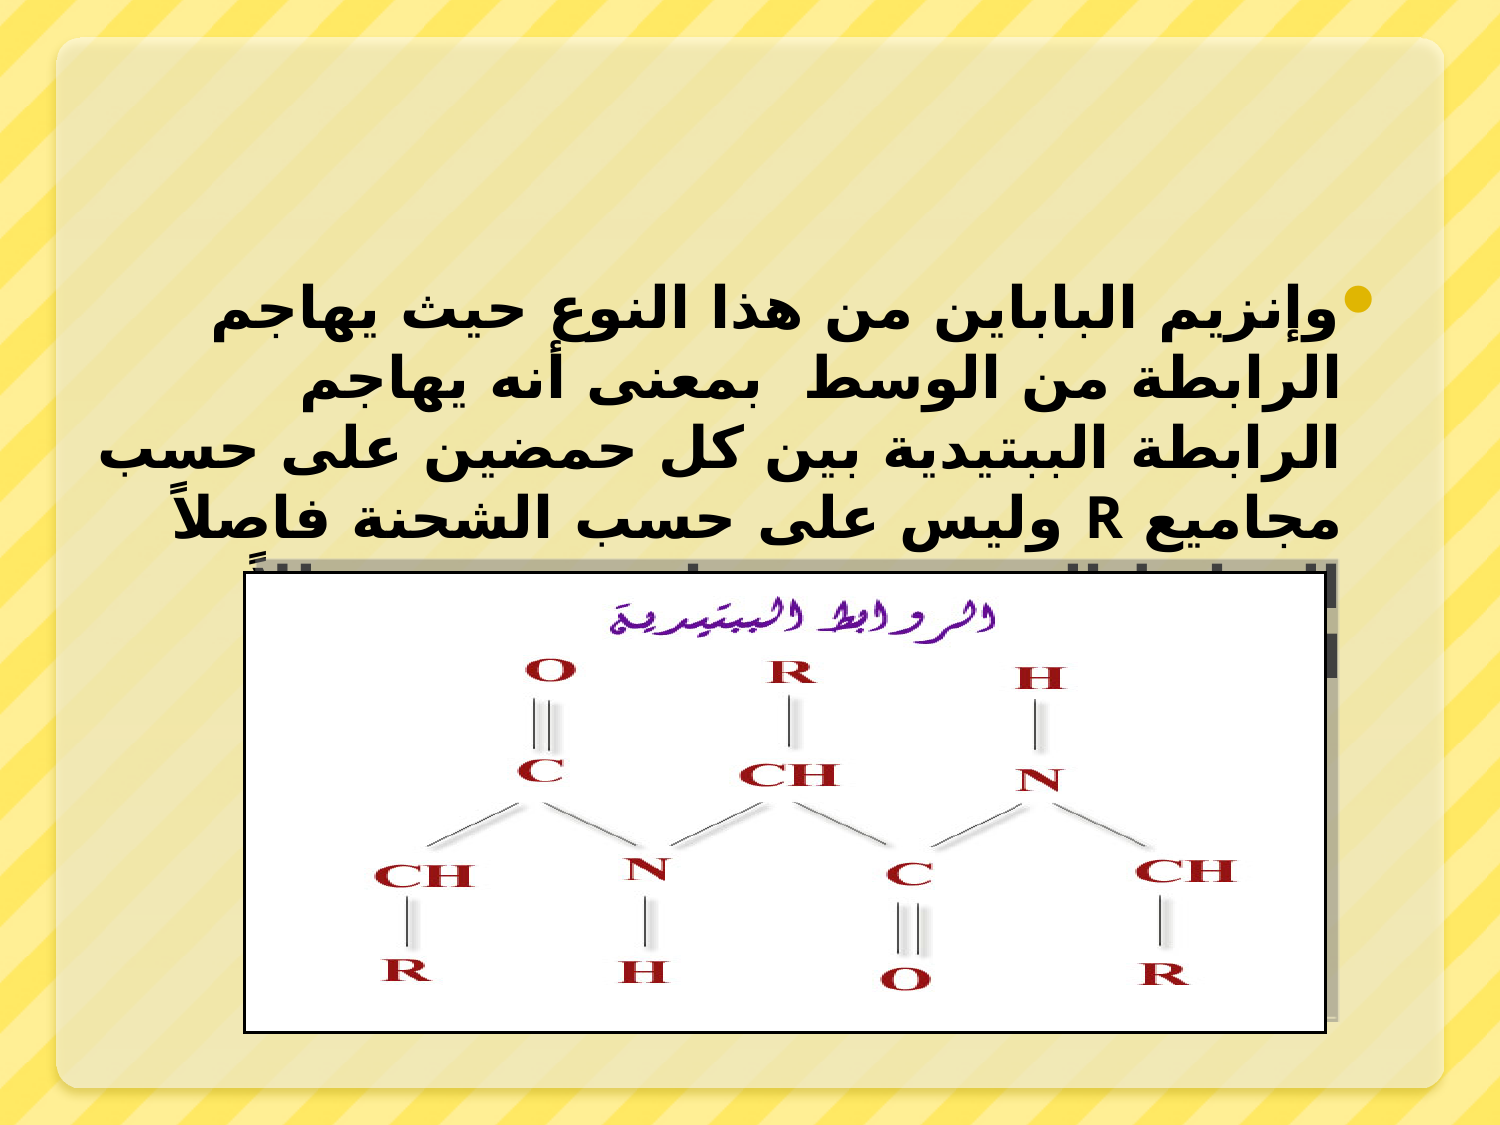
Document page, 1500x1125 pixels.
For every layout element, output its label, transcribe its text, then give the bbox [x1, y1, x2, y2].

list وإنزيم الباباين من هذا النوع حيث يهاجم الرابطة من الوسط بمعنى أنه يهاجم الرابطة الببتيدية بين كل حمضين على حسب مجاميع R وليس على حسب الشحنة فاصلاً الروابط الببتيدية بعضها عن بعض محللاً البروتين إلى أحماض أمينية [75, 262, 1425, 1005]
picture [246, 574, 1325, 1032]
